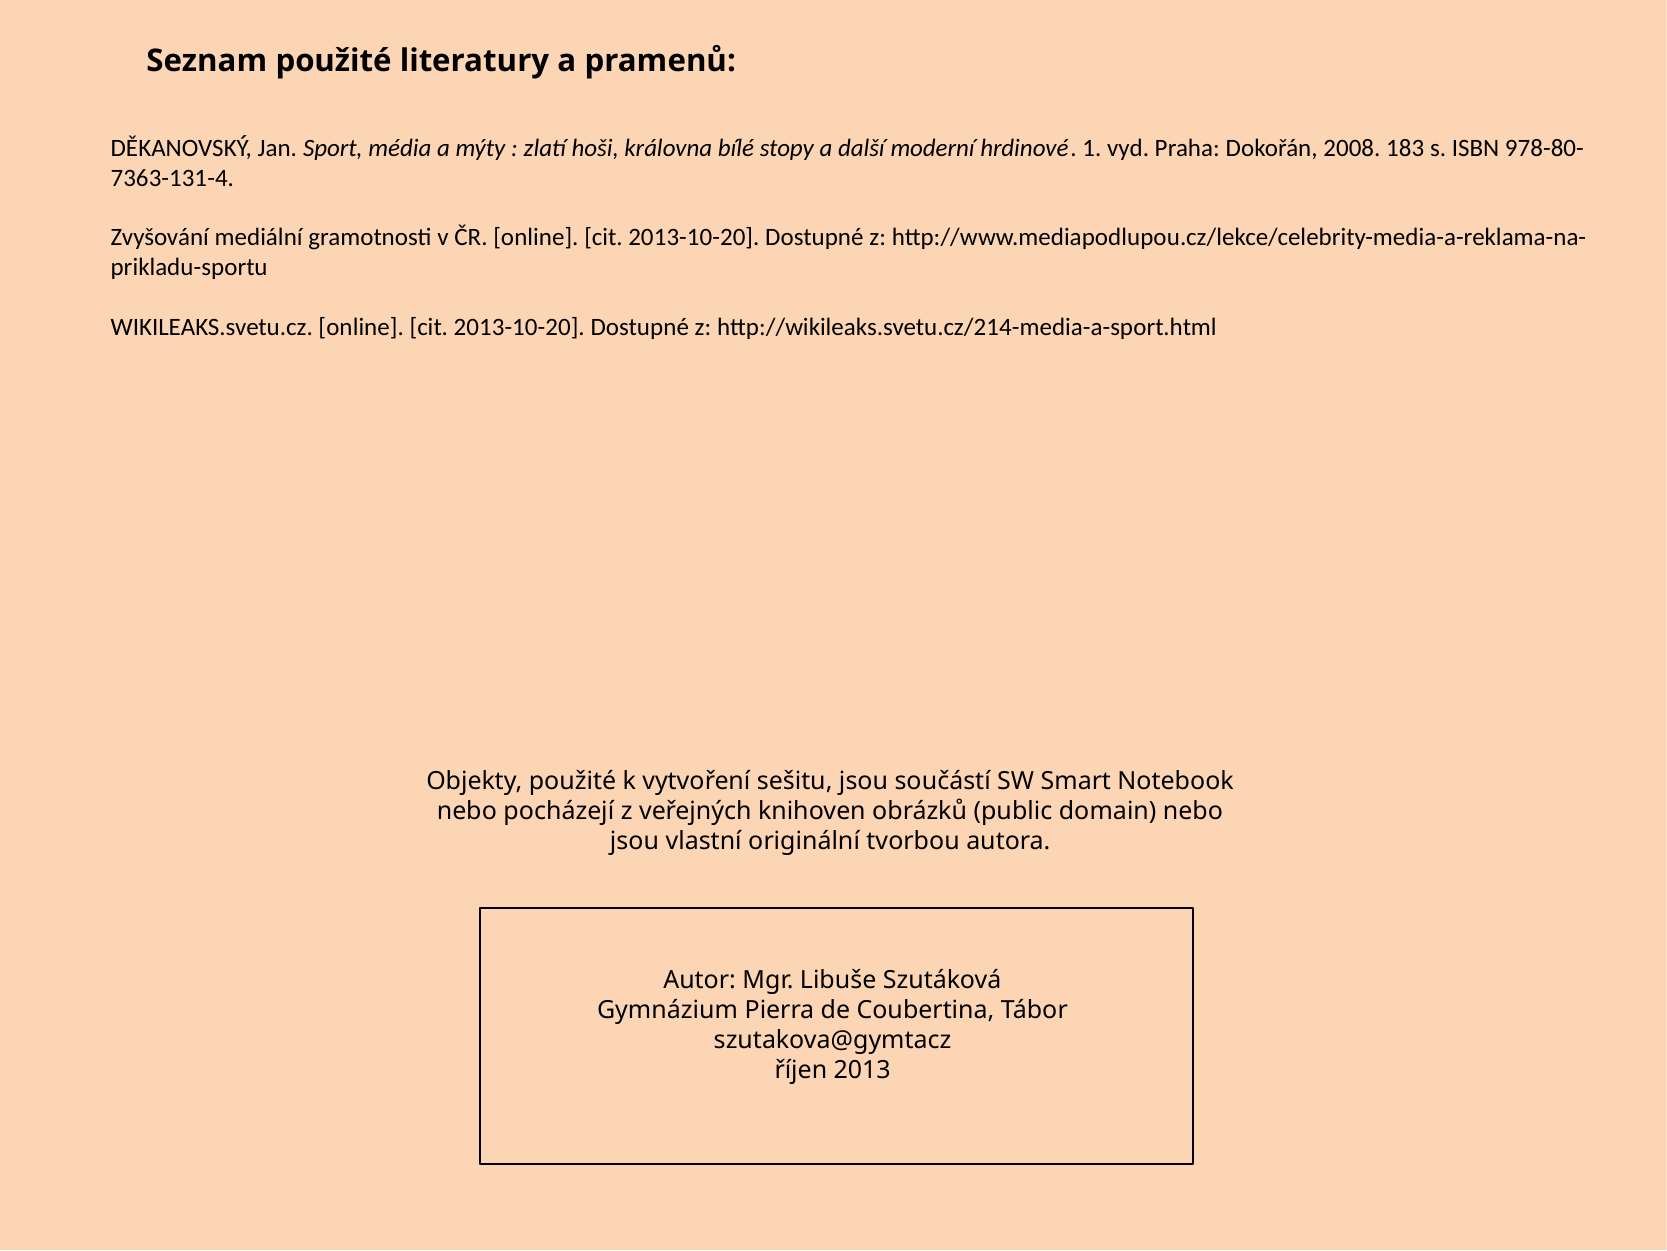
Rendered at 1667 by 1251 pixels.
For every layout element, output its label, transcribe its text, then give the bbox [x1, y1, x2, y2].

text_box [480, 907, 1193, 1165]
text_box Autor: Mgr. Libuše Szutáková Gymnázium Pierra de Coubertina, Tábor szutakova@gymtacz říjen 2013 [507, 956, 1158, 1092]
text_box DĚKANOVSKÝ, Jan. Sport, média a mýty : zlatí hoši, královna bílé stopy a další moderní hrdinové. 1. vyd. Praha: Dokořán, 2008. 183 s. ISBN 978-80-7363-131-4. Zvyšování mediální gramotnosti v ČR. [online]. [cit. 2013-10-20]. Dostupné z: http://www.mediapodlupou.cz/lekce/celebrity-media-a-reklama-na-prikladu-sportu WIKILEAKS.svetu.cz. [online]. [cit. 2013-10-20]. Dostupné z: http://wikileaks.svetu.cz/214-media-a-sport.html [82, 93, 1619, 528]
text_box Seznam použité literatury a pramenů: [37, 33, 846, 86]
text_box Objekty, použité k vytvoření sešitu, jsou součástí SW Smart Notebook nebo pocházejí z veřejných knihoven obrázků (public domain) nebo jsou vlastní originální tvorbou autora. [401, 757, 1260, 863]
